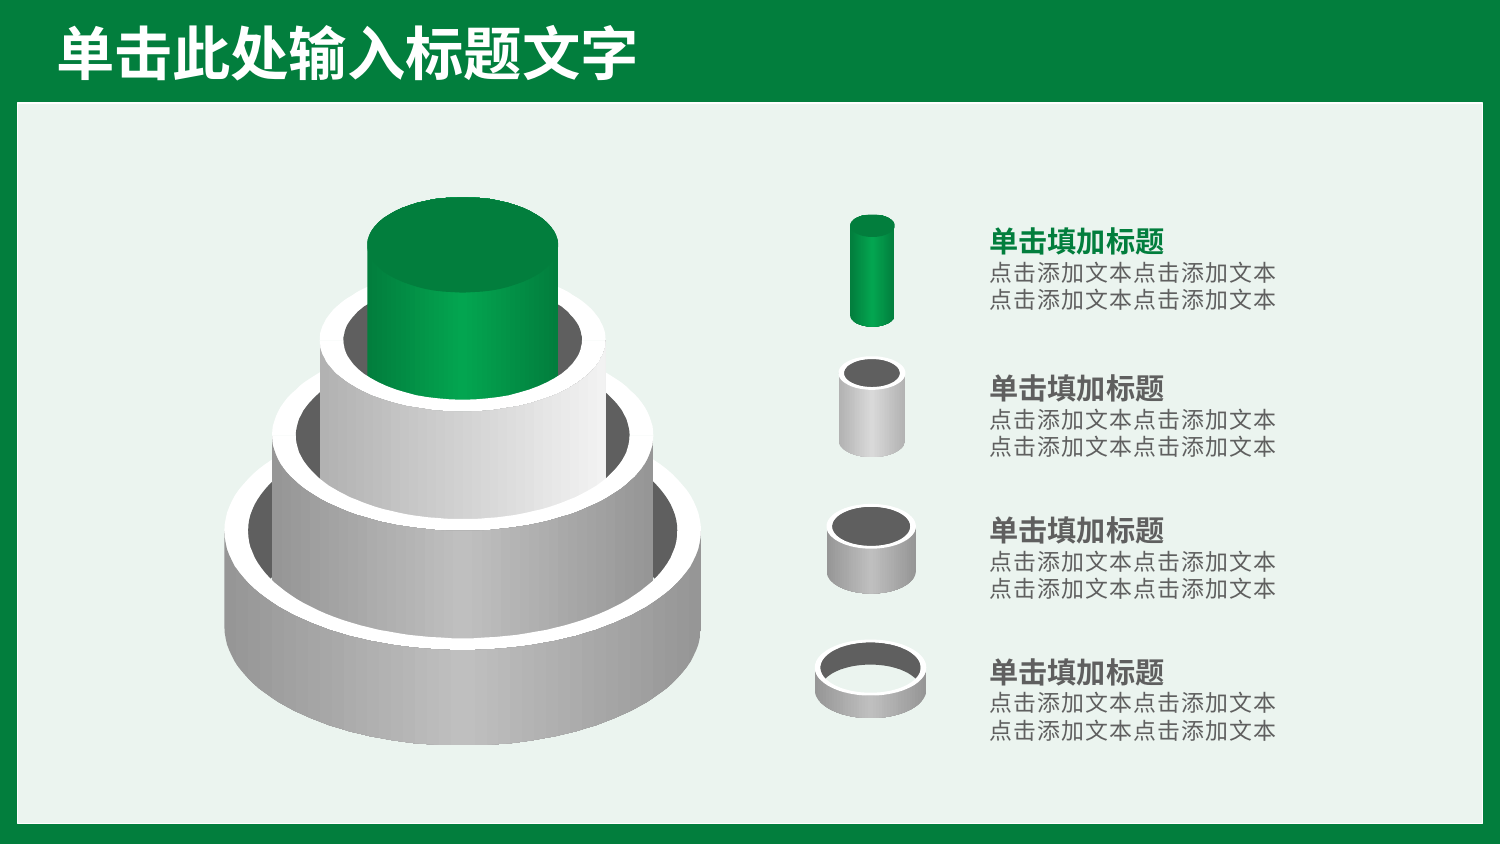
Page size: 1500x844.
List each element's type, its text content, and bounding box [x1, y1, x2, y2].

text_box 单击填加标题 点击添加文本点击添加文本 点击添加文本点击添加文本 [974, 215, 1306, 321]
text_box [826, 503, 917, 594]
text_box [224, 197, 702, 746]
text_box 单击填加标题 点击添加文本点击添加文本 点击添加文本点击添加文本 [974, 504, 1306, 610]
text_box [814, 639, 927, 719]
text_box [849, 214, 895, 327]
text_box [838, 356, 906, 458]
text_box 单击填加标题 点击添加文本点击添加文本 点击添加文本点击添加文本 [974, 646, 1306, 752]
text_box 单击填加标题 点击添加文本点击添加文本 点击添加文本点击添加文本 [974, 363, 1306, 468]
